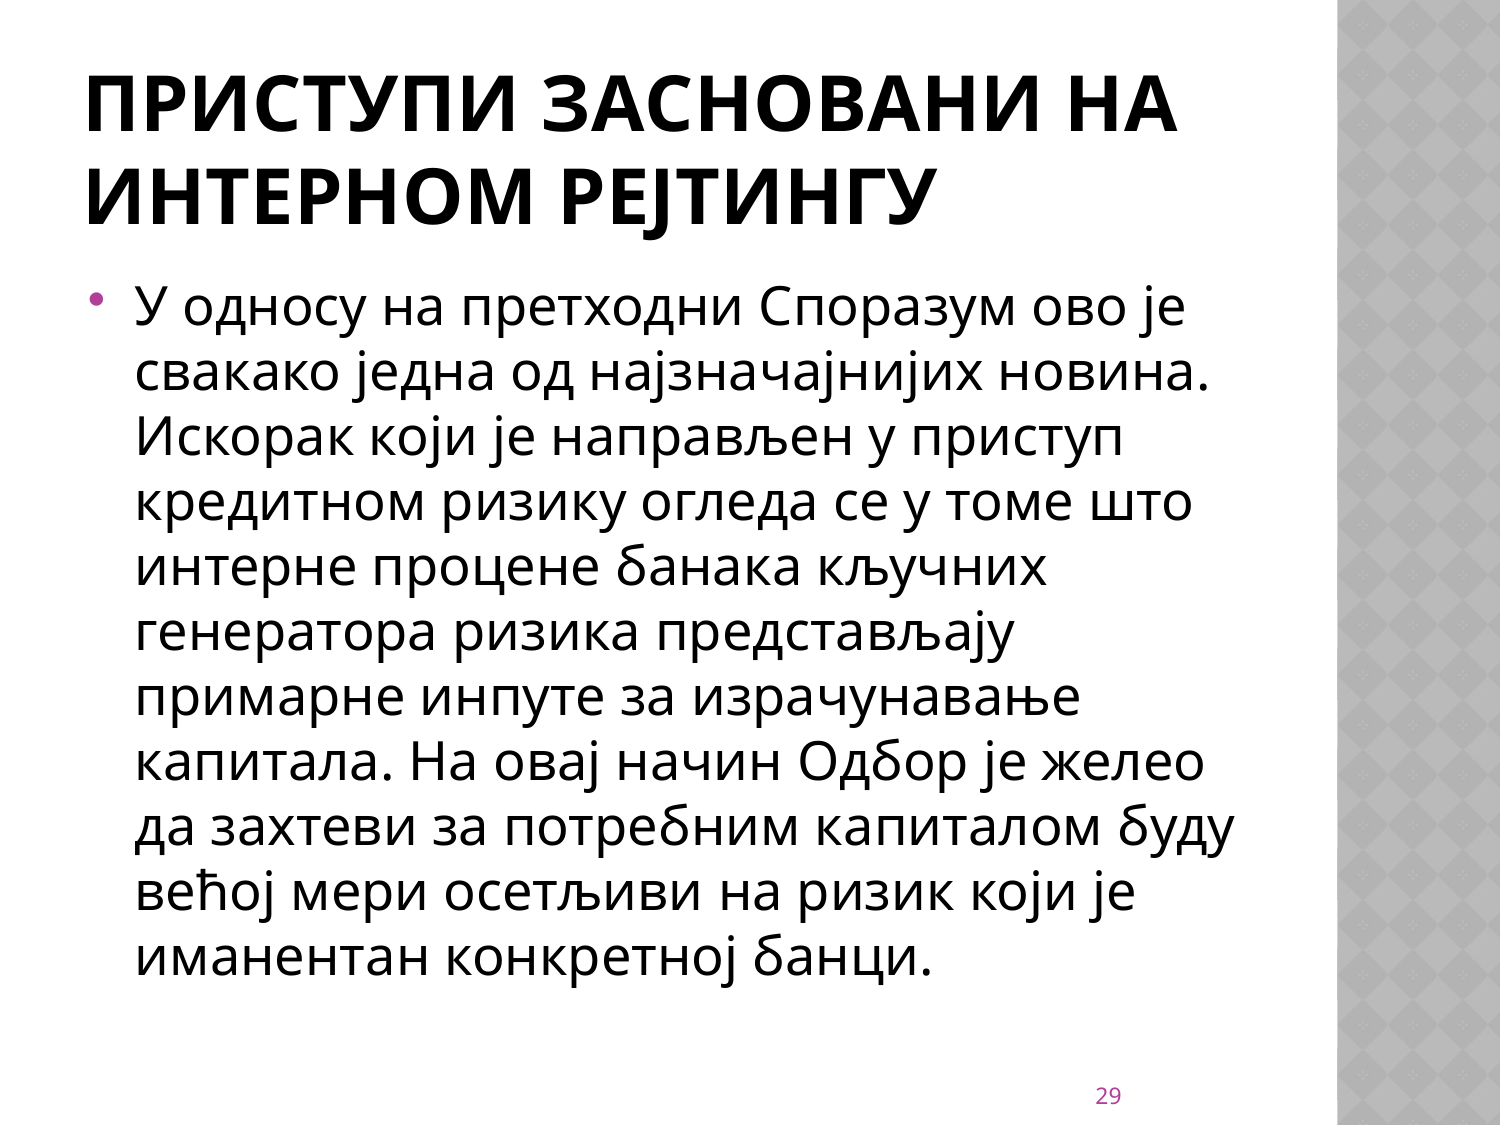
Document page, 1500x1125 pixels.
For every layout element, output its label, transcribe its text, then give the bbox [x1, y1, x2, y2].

title Приступи засновани на интерном рејтингу [75, 52, 1263, 240]
list У односу на претходни Споразум ово је свакако једна од најзначајнијих новина. Искорак који је направљен у приступ кредитном ризику огледа се у томе што интерне процене банака кључних генератора ризика представљају примарне инпуте за израчунавање капитала. На овај начин Одбор је желео да захтеви за потребним капиталом буду већој мери осетљиви на ризик који је иманентан конкретној банци. [75, 264, 1263, 1059]
slide_number 29 [1025, 1075, 1122, 1113]
